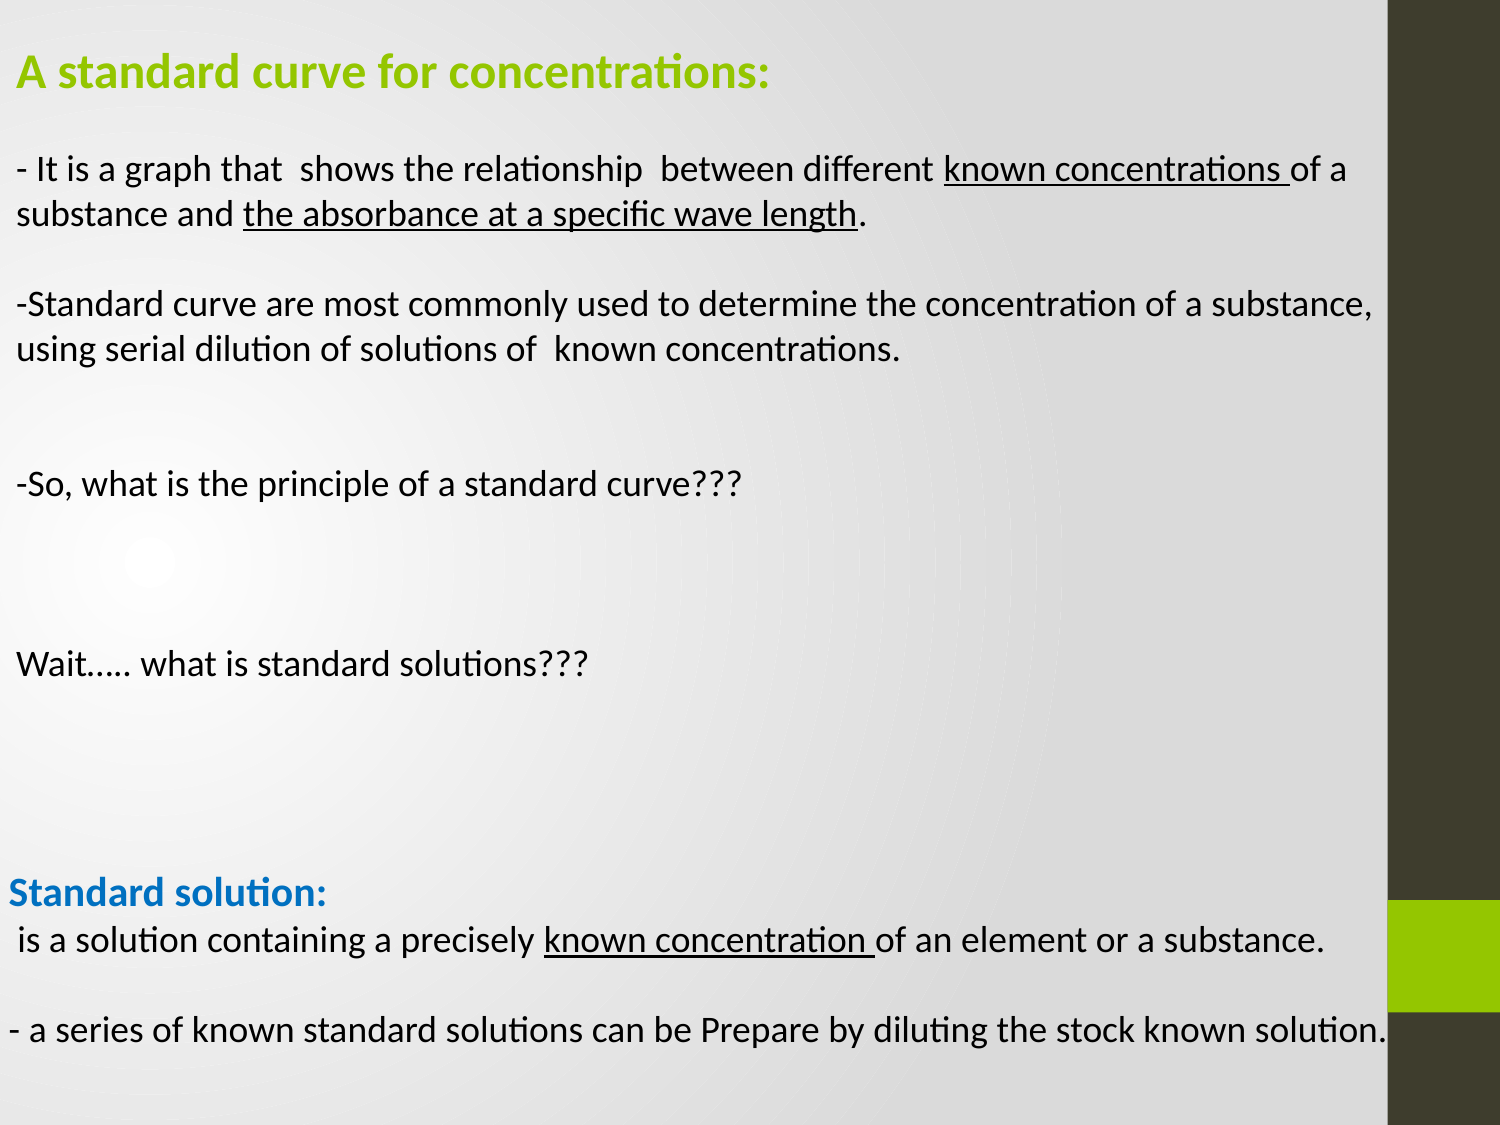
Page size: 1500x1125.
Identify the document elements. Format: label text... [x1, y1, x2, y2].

text_box A standard curve for concentrations: - It is a graph that shows the relationship between different known concentrations of a substance and the absorbance at a specific wave length. -Standard curve are most commonly used to determine the concentration of a substance, using serial dilution of solutions of known concentrations. -So, what is the principle of a standard curve??? Wait….. what is standard solutions??? [1, 31, 1407, 736]
text_box Standard solution: is a solution containing a precisely known concentration of an element or a substance. - a series of known standard solutions can be Prepare by diluting the stock known solution. [0, 857, 1412, 1103]
